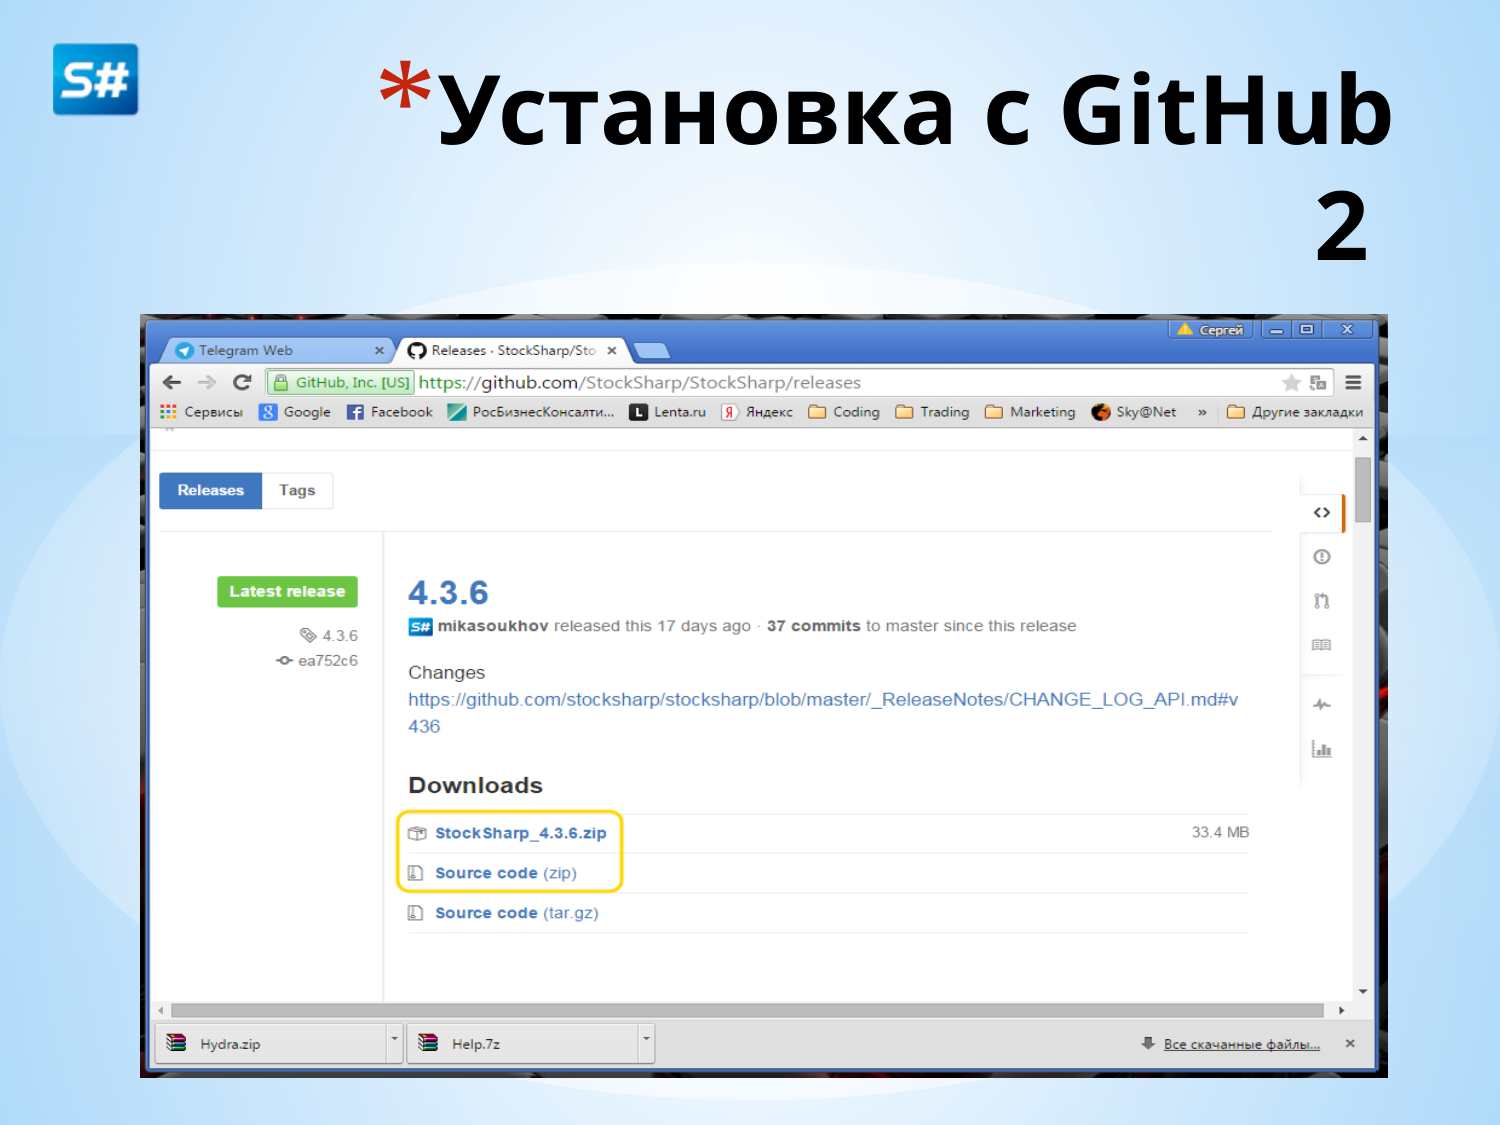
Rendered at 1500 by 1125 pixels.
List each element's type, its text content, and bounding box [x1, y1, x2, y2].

picture [140, 314, 1389, 1078]
title Установка c GitHub 2 [312, 90, 1410, 287]
picture [52, 42, 141, 118]
